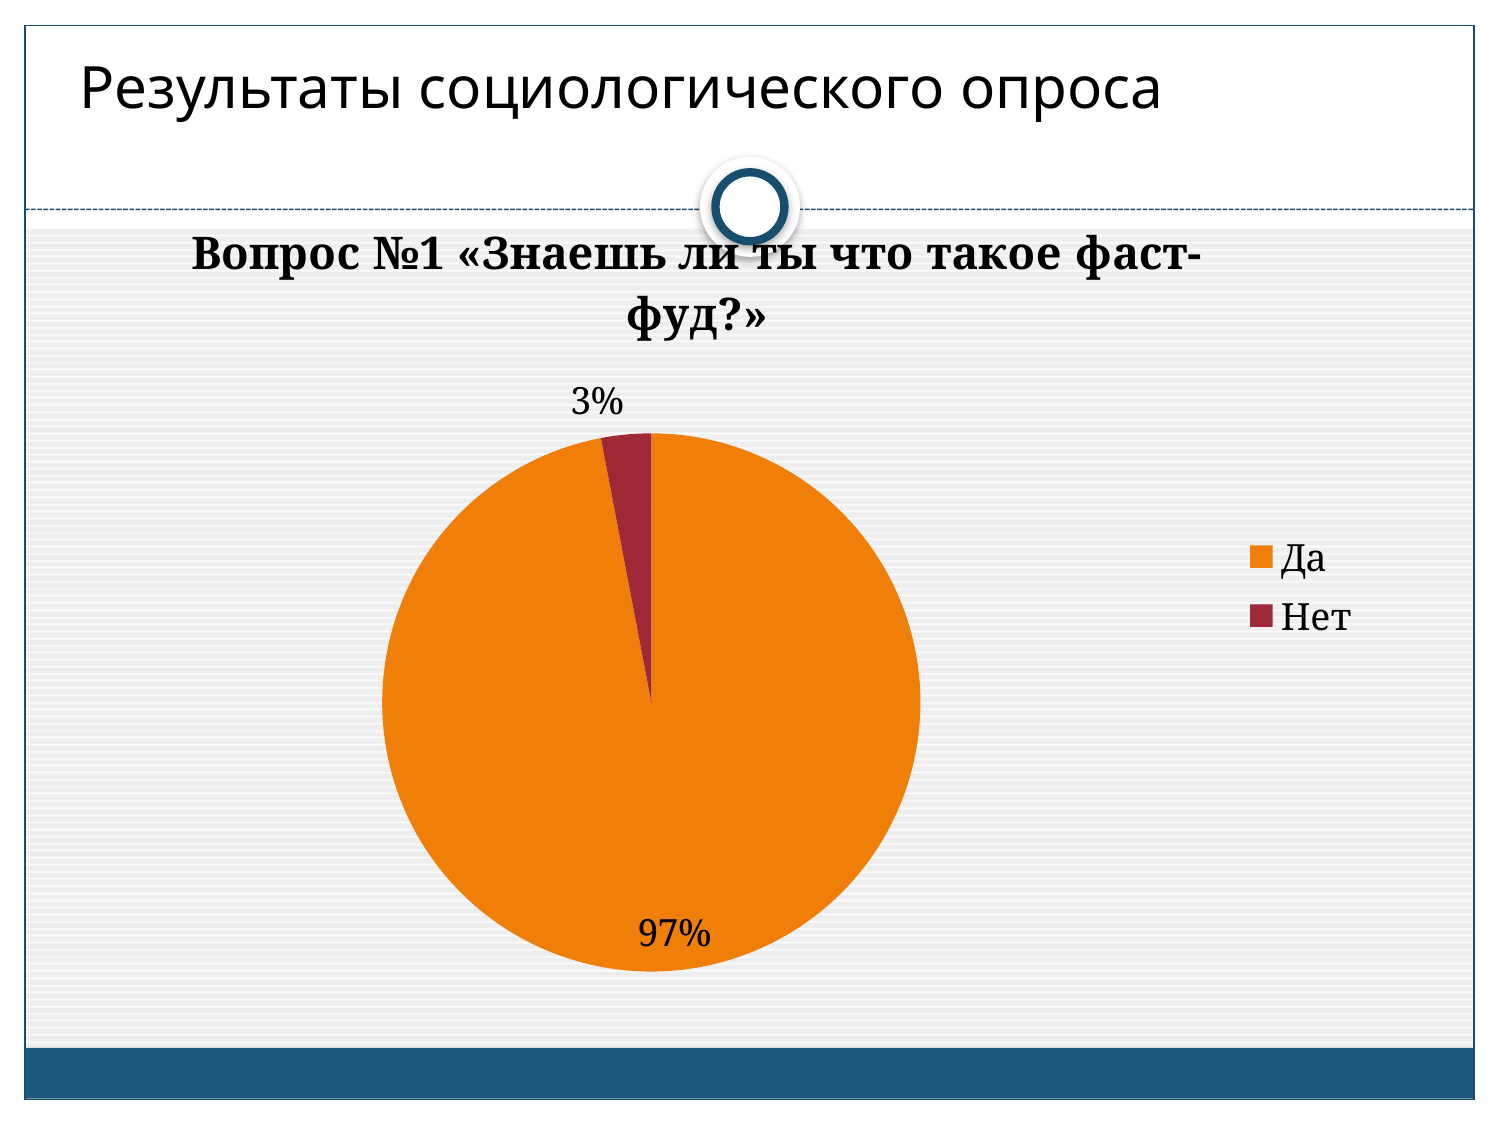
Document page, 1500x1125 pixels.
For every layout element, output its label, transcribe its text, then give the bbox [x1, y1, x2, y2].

chart [64, 184, 1377, 988]
text_box Результаты социологического опроса [64, 42, 1365, 128]
